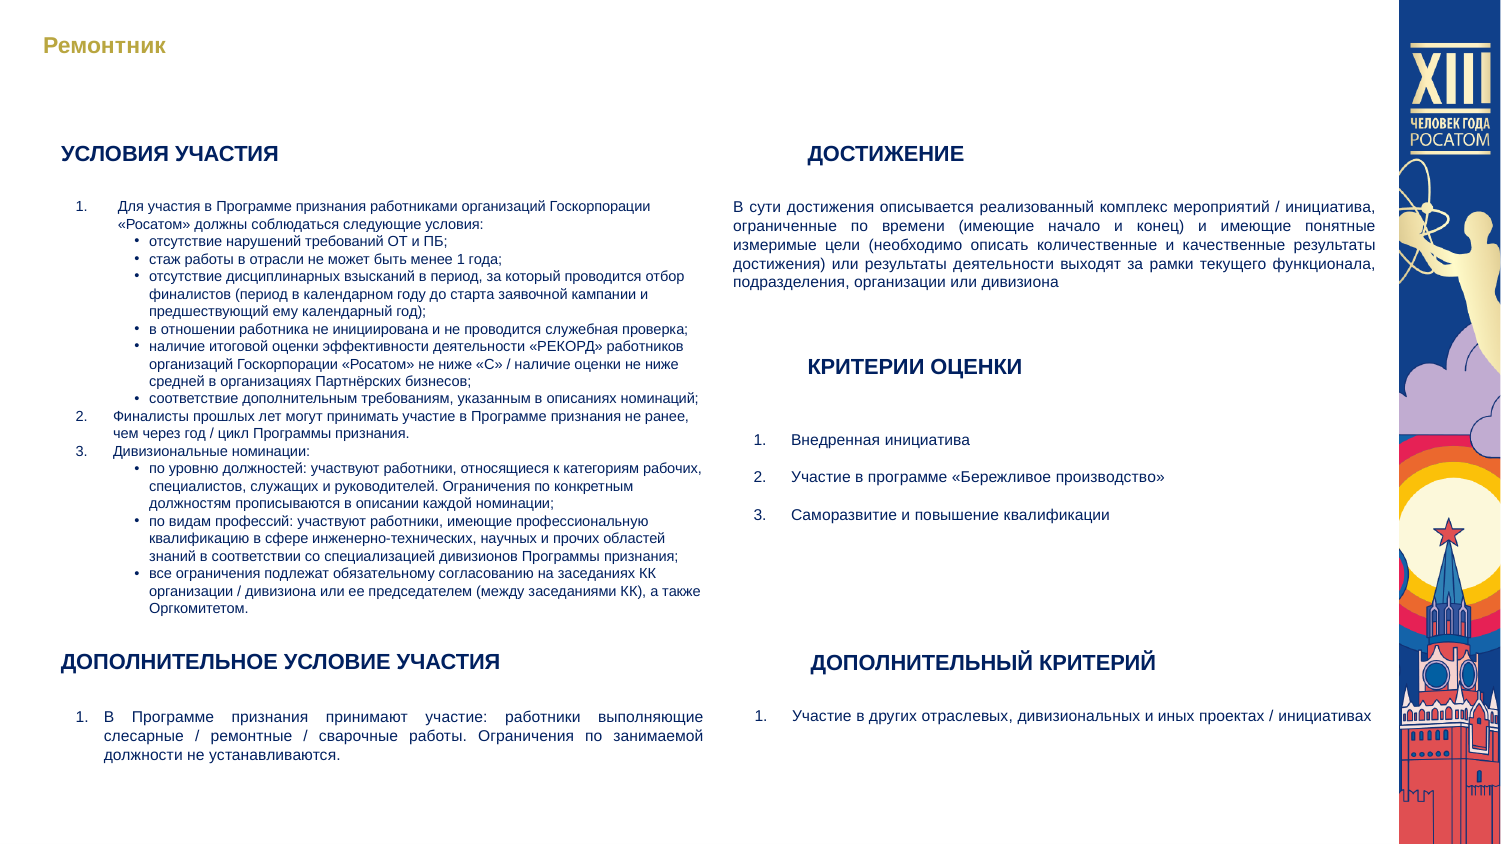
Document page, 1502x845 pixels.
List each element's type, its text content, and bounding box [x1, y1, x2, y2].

text_box УСЛОВИЯ УЧАСТИЯ [60, 126, 411, 169]
text_box ДОСТИЖЕНИЕ [807, 126, 1158, 168]
text_box ДОПОЛНИТЕЛЬНЫЙ КРИТЕРИЙ [810, 635, 1303, 695]
text_box Ремонтник [28, 23, 1402, 66]
text_box В Программе признания принимают участие: работники выполняющие слесарные / ремонтные / сварочные работы. Ограничения по занимаемой должности не устанавливаются. [60, 699, 719, 771]
text_box КРИТЕРИИ ОЦЕНКИ [807, 339, 1158, 381]
text_box ДОПОЛНИТЕЛЬНОЕ УСЛОВИЕ УЧАСТИЯ [60, 634, 652, 677]
text_box Для участия в Программе признания работниками организаций Госкорпорации «Росатом» должны соблюдаться следующие условия: отсутствие нарушений требований ОТ и ПБ; стаж работы в отрасли не может быть менее 1 года; отсутствие дисциплинарных взысканий в период, за который проводится отбор финалистов (период в календарном году до старта заявочной кампании и предшествующий ему календарный год); в отношении работника не инициирована и не проводится служебная проверка; наличие итоговой оценки эффективности деятельности «РЕКОРД» работников организаций Госкорпорации «Росатом» не ниже «С» / наличие оценки не ниже средней в организациях Партнёрских бизнесов; соответствие дополнительным требованиям, указанным в описаниях номинаций; Финалисты прошлых лет могут принимать участие в Программе признания не ранее, чем через год / цикл Программы признания. Дивизиональные номинации: по уровню должностей: участвуют работники, относящиеся к категориям рабочих, специалистов, служащих и руководителей. Ограничения по конкретным должностям прописываются в описании каждой номинации; по видам профессий: участвуют работники, имеющие профессиональную квалификацию в сфере инженерно-технических, научных и прочих областей знаний в соответствии со специализацией дивизионов Программы признания; все ограничения подлежат обязательному согласованию на заседаниях КК организации / дивизиона или ее председателем (между заседаниями КК), а также Оргкомитетом. [60, 189, 727, 625]
text_box В сути достижения описывается реализованный комплекс мероприятий / инициатива, ограниченные по времени (имеющие начало и конец) и имеющие понятные измеримые цели (необходимо описать количественные и качественные результаты достижения) или результаты деятельности выходят за рамки текущего функционала, подразделения, организации или дивизиона [718, 189, 1391, 299]
text_box Участие в других отраслевых, дивизиональных и иных проектах / инициативах [739, 697, 1391, 769]
text_box Внедренная инициатива Участие в программе «Бережливое производство» Саморазвитие и повышение квалификации [738, 422, 1390, 531]
picture [0, 0, 1501, 844]
